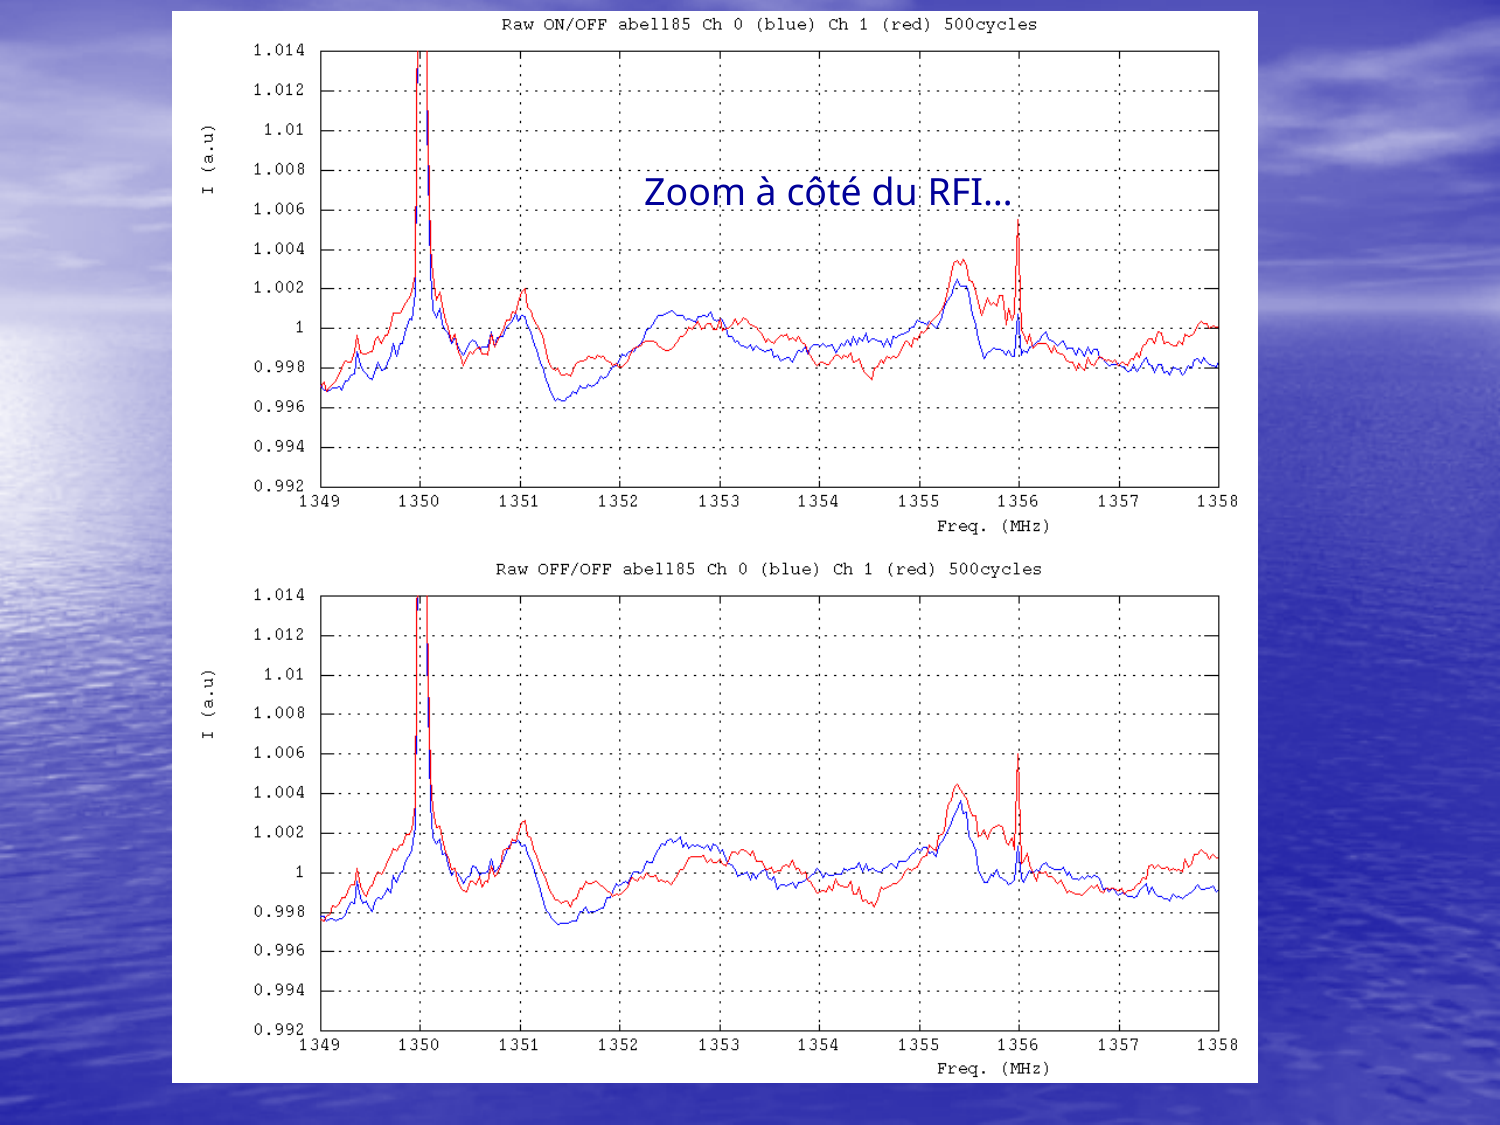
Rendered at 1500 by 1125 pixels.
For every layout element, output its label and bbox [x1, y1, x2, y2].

picture [172, 11, 1259, 1083]
